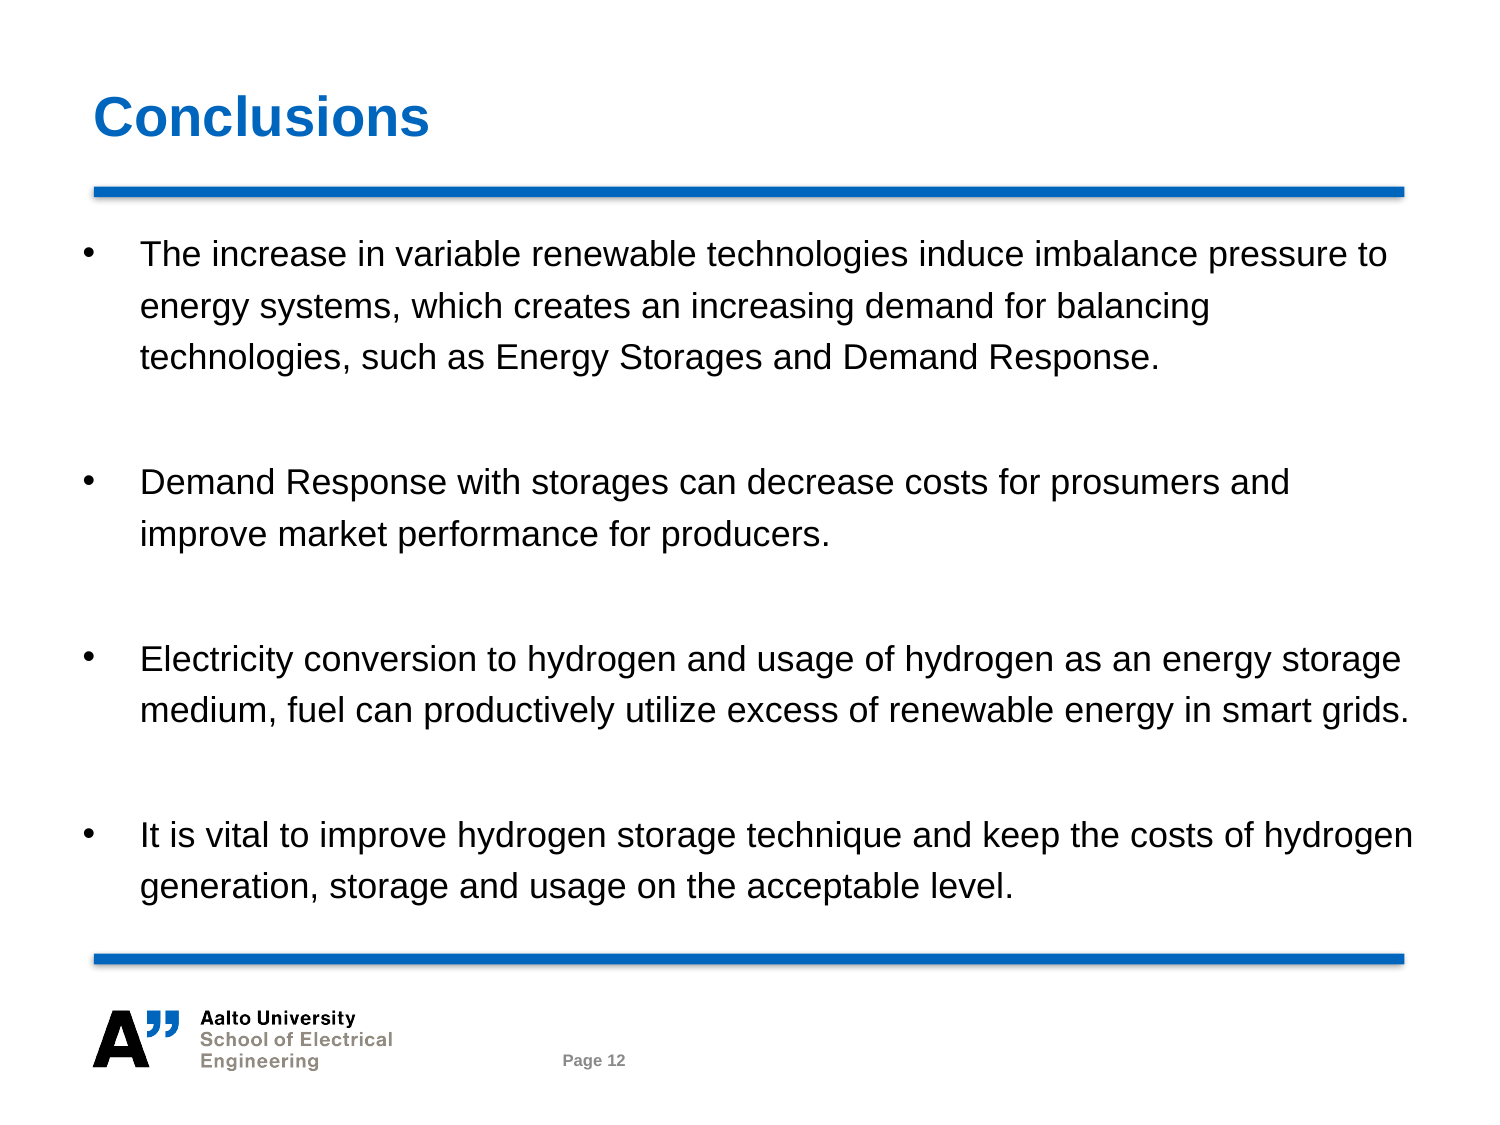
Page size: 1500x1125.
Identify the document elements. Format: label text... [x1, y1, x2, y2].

slide_number Page 12 [562, 1050, 816, 1071]
picture [35, 953, 449, 1125]
title Conclusions [93, 80, 1369, 228]
list The increase in variable renewable technologies induce imbalance pressure to energy systems, which creates an increasing demand for balancing technologies, such as Energy Storages and Demand Response. Demand Response with storages can decrease costs for prosumers and improve market performance for producers. Electricity conversion to hydrogen and usage of hydrogen as an energy storage medium, fuel can productively utilize excess of renewable energy in smart grids. It is vital to improve hydrogen storage technique and keep the costs of hydrogen generation, storage and usage on the acceptable level. [82, 222, 1418, 945]
